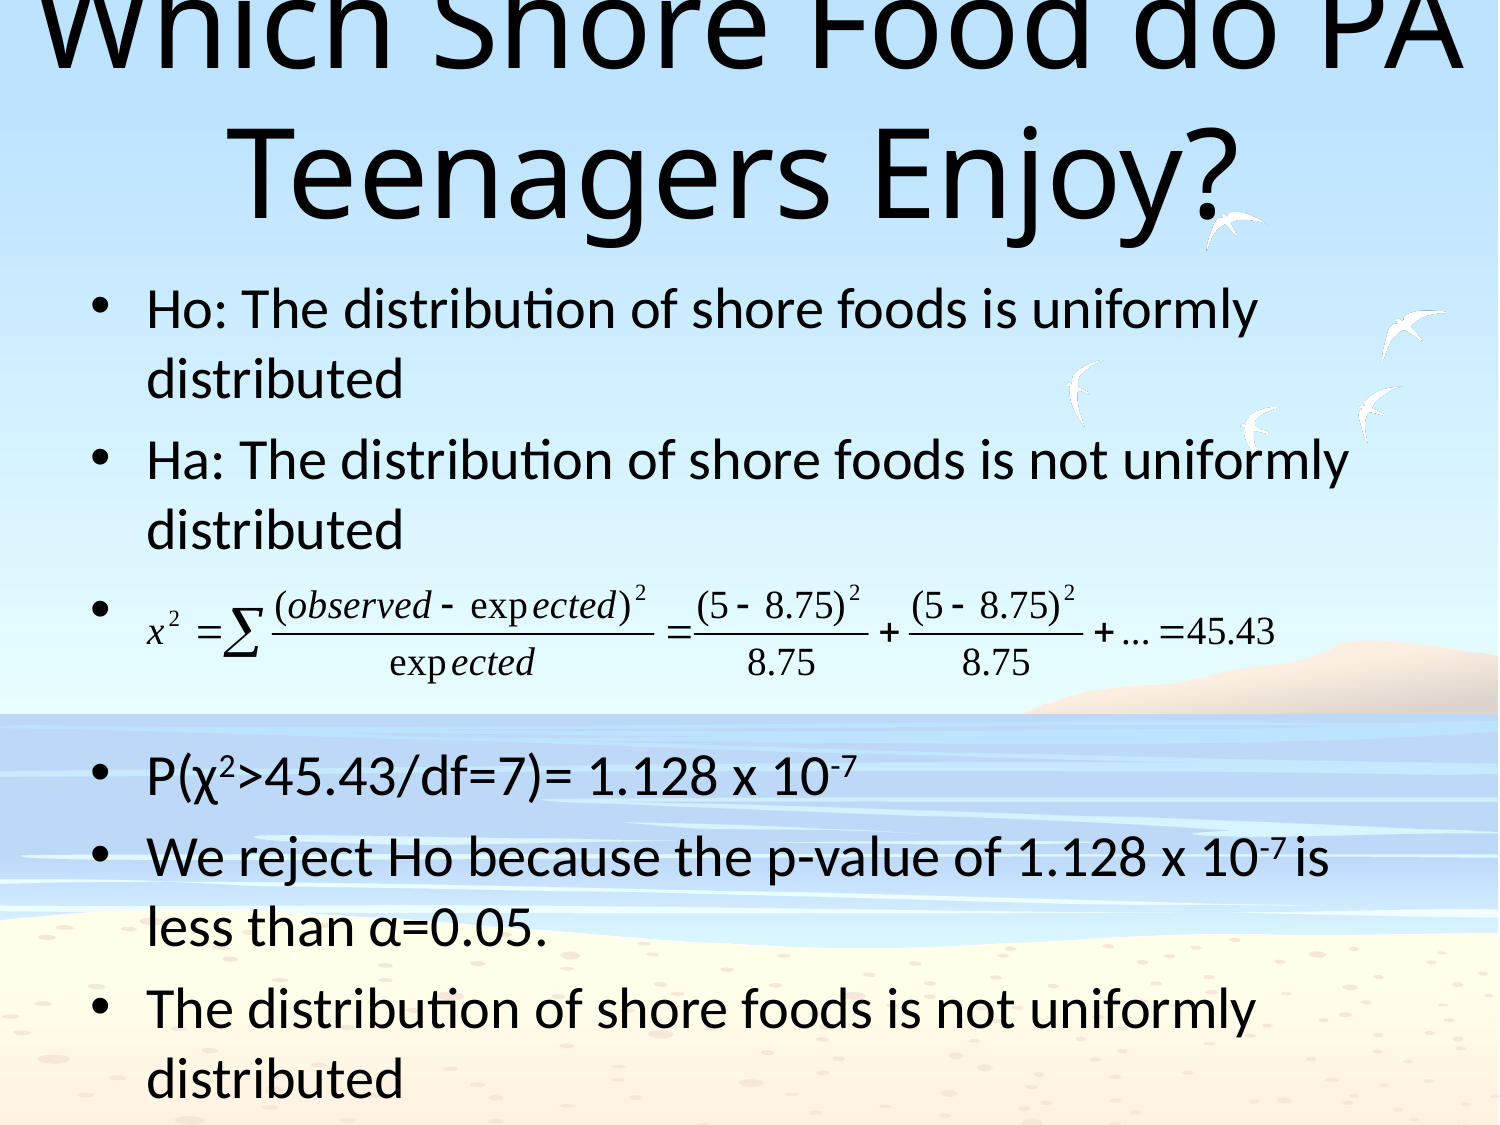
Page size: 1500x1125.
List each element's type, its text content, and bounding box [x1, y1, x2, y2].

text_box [139, 573, 1282, 695]
list Ho: The distribution of shore foods is uniformly distributed Ha: The distribution of shore foods is not uniformly distributed P(χ2>45.43/df=7)= 1.128 x 10-7 We reject Ho because the p-value of 1.128 x 10-7 is less than α=0.05. The distribution of shore foods is not uniformly distributed [75, 262, 1425, 1125]
title Which Shore Food do PA Teenagers Enjoy? [0, 1, 1500, 188]
picture [1066, 212, 1447, 463]
